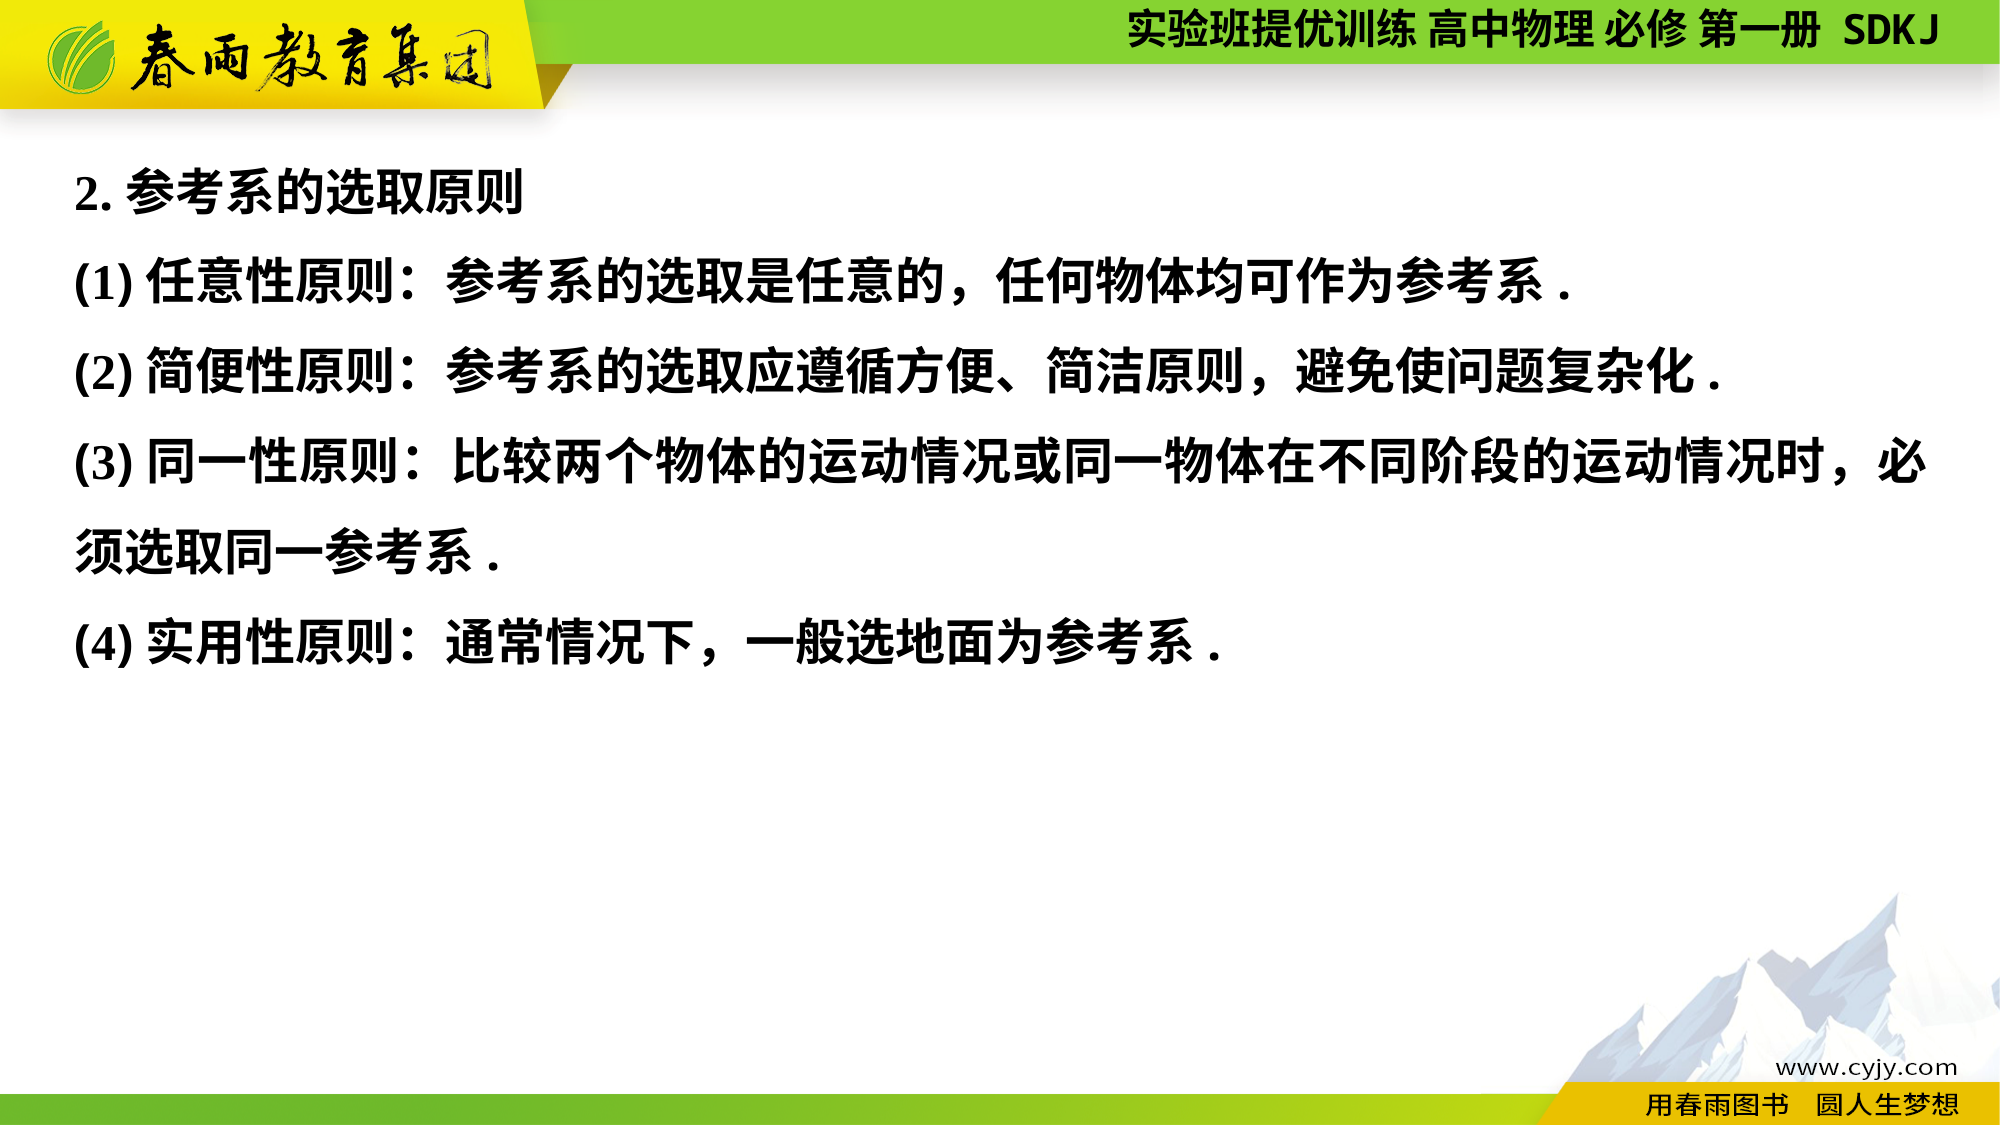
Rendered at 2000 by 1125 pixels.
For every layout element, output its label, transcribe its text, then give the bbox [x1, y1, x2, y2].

list 2.参考系的选取原则 (1)任意性原则：参考系的选取是任意的，任何物体均可作为参考系. (2)简便性原则：参考系的选取应遵循方便、简洁原则，避免使问题复杂化. (3)同一性原则：比较两个物体的运动情况或同一物体在不同阶段的运动情况时，必须选取同一参考系. (4)实用性原则：通常情况下，一般选地面为参考系. [59, 122, 1944, 672]
picture [0, 0, 2000, 1125]
